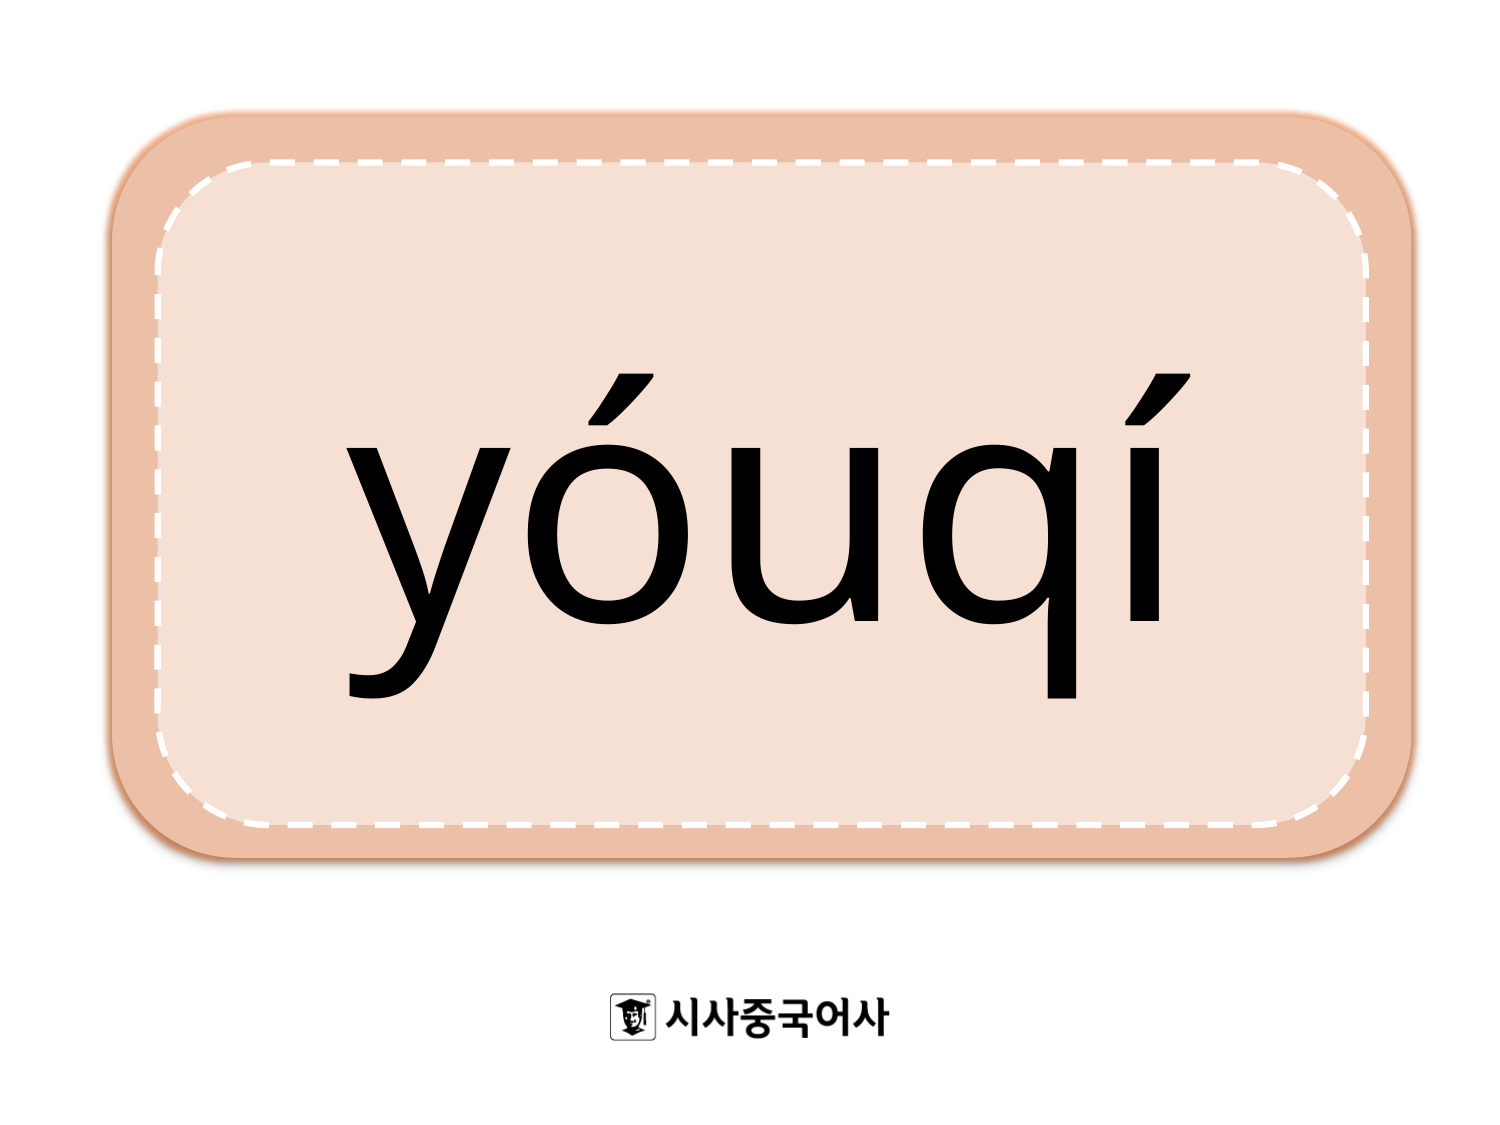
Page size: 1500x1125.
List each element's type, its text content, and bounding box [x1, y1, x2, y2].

text_box yóuqí [162, 160, 1371, 824]
picture [602, 987, 898, 1047]
